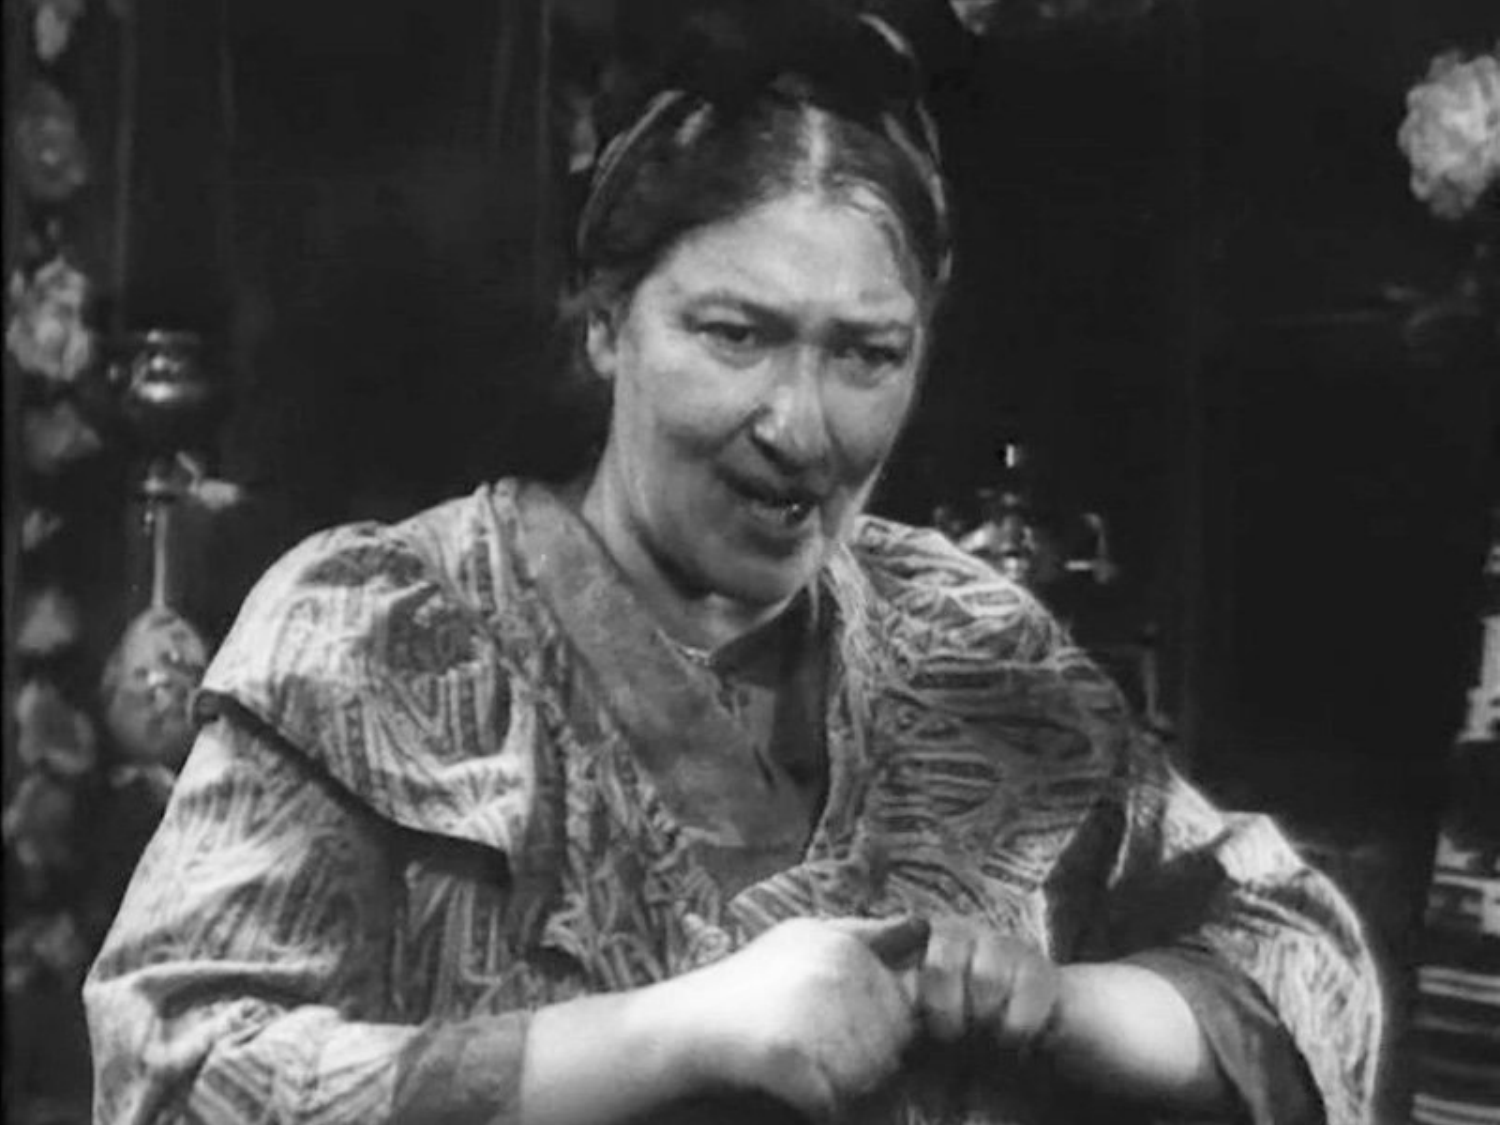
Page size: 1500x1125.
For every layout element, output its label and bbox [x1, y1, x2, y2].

list [0, 0, 1500, 1125]
